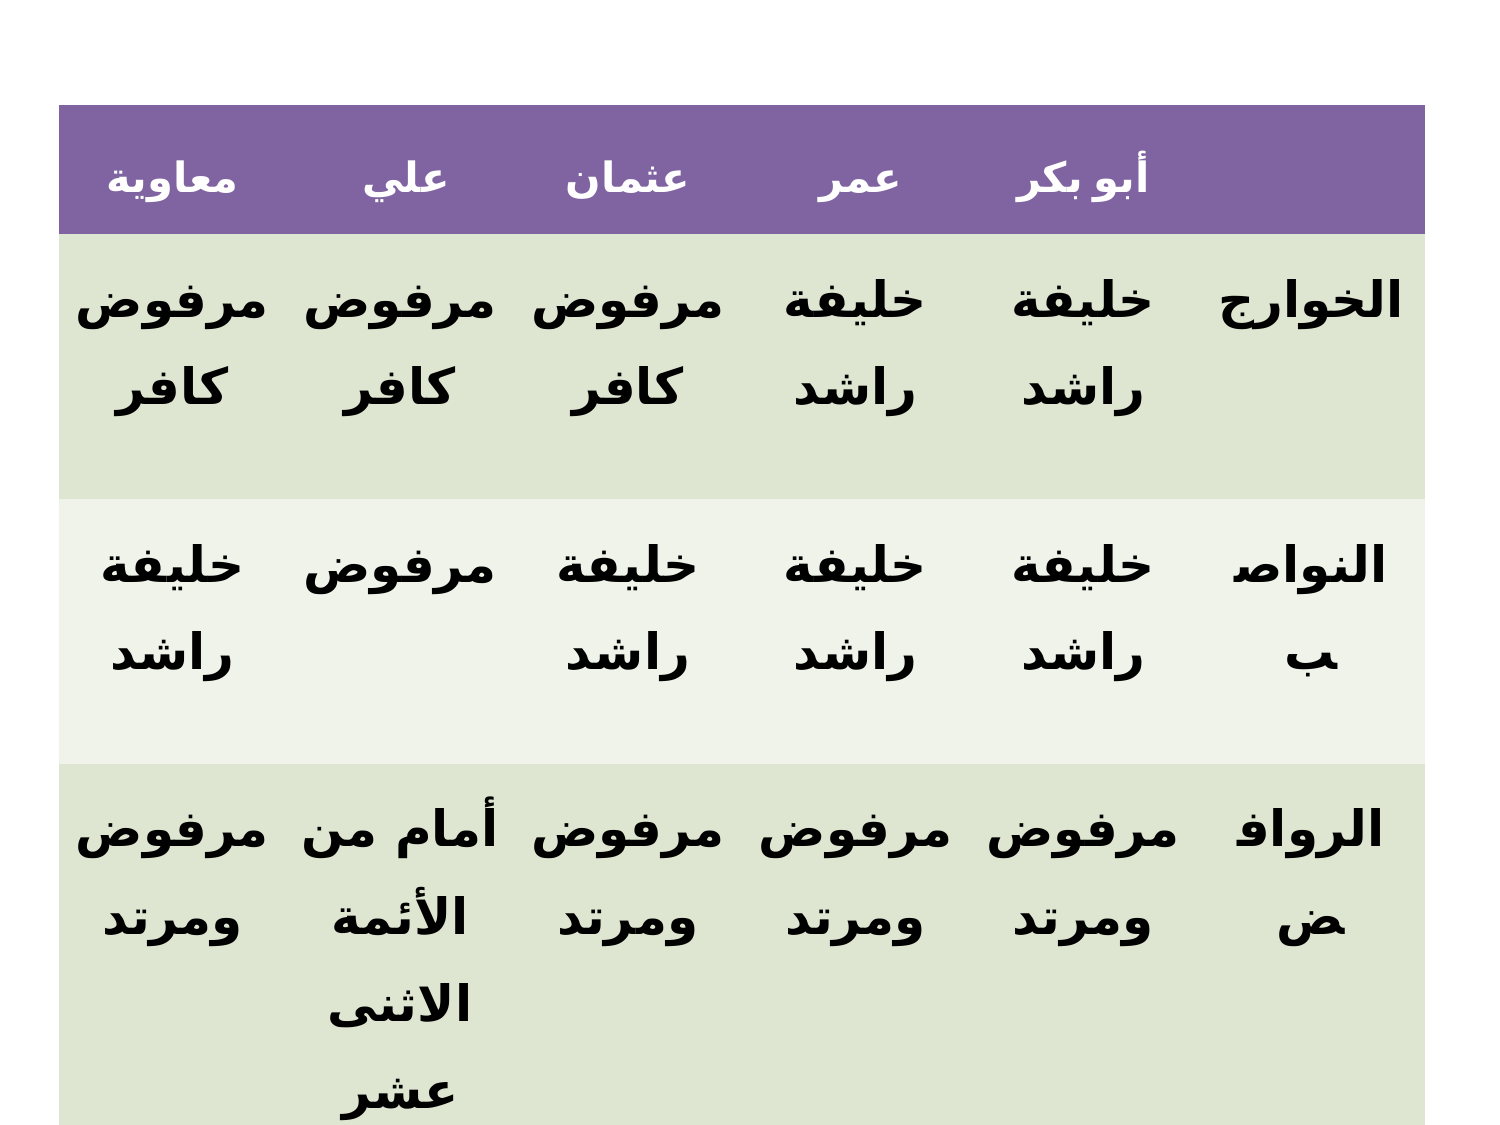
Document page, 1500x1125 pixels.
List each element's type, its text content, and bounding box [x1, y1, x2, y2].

table_cell مرفوض ومرتد [59, 764, 286, 1125]
table_cell مرفوض [286, 499, 514, 764]
table_header عثمان [514, 105, 742, 234]
table_cell مرفوض ومرتد [514, 764, 742, 1125]
table_cell خليفة راشد [742, 234, 969, 499]
table_cell مرفوض كافر [286, 234, 514, 499]
table_header أبو بكر [969, 105, 1197, 234]
table_header [1197, 105, 1425, 234]
table_cell الخوارج [1197, 234, 1425, 499]
table_cell خليفة راشد [742, 499, 969, 764]
table_cell الروافض [1197, 764, 1425, 1125]
table_cell خليفة راشد [969, 234, 1197, 499]
table_header عمر [742, 105, 969, 234]
table_cell أمام من الأئمة الاثنى عشر [286, 764, 514, 1125]
table_cell خليفة راشد [514, 499, 742, 764]
table_cell مرفوض كافر [59, 234, 286, 499]
table_cell خليفة راشد [59, 499, 286, 764]
table_header علي [286, 105, 514, 234]
table_cell مرفوض ومرتد [742, 764, 969, 1125]
table_cell النواصب [1197, 499, 1425, 764]
table_cell مرفوض ومرتد [969, 764, 1197, 1125]
table_header معاوية [59, 105, 286, 234]
table_cell مرفوض كافر [514, 234, 742, 499]
table_cell خليفة راشد [969, 499, 1197, 764]
